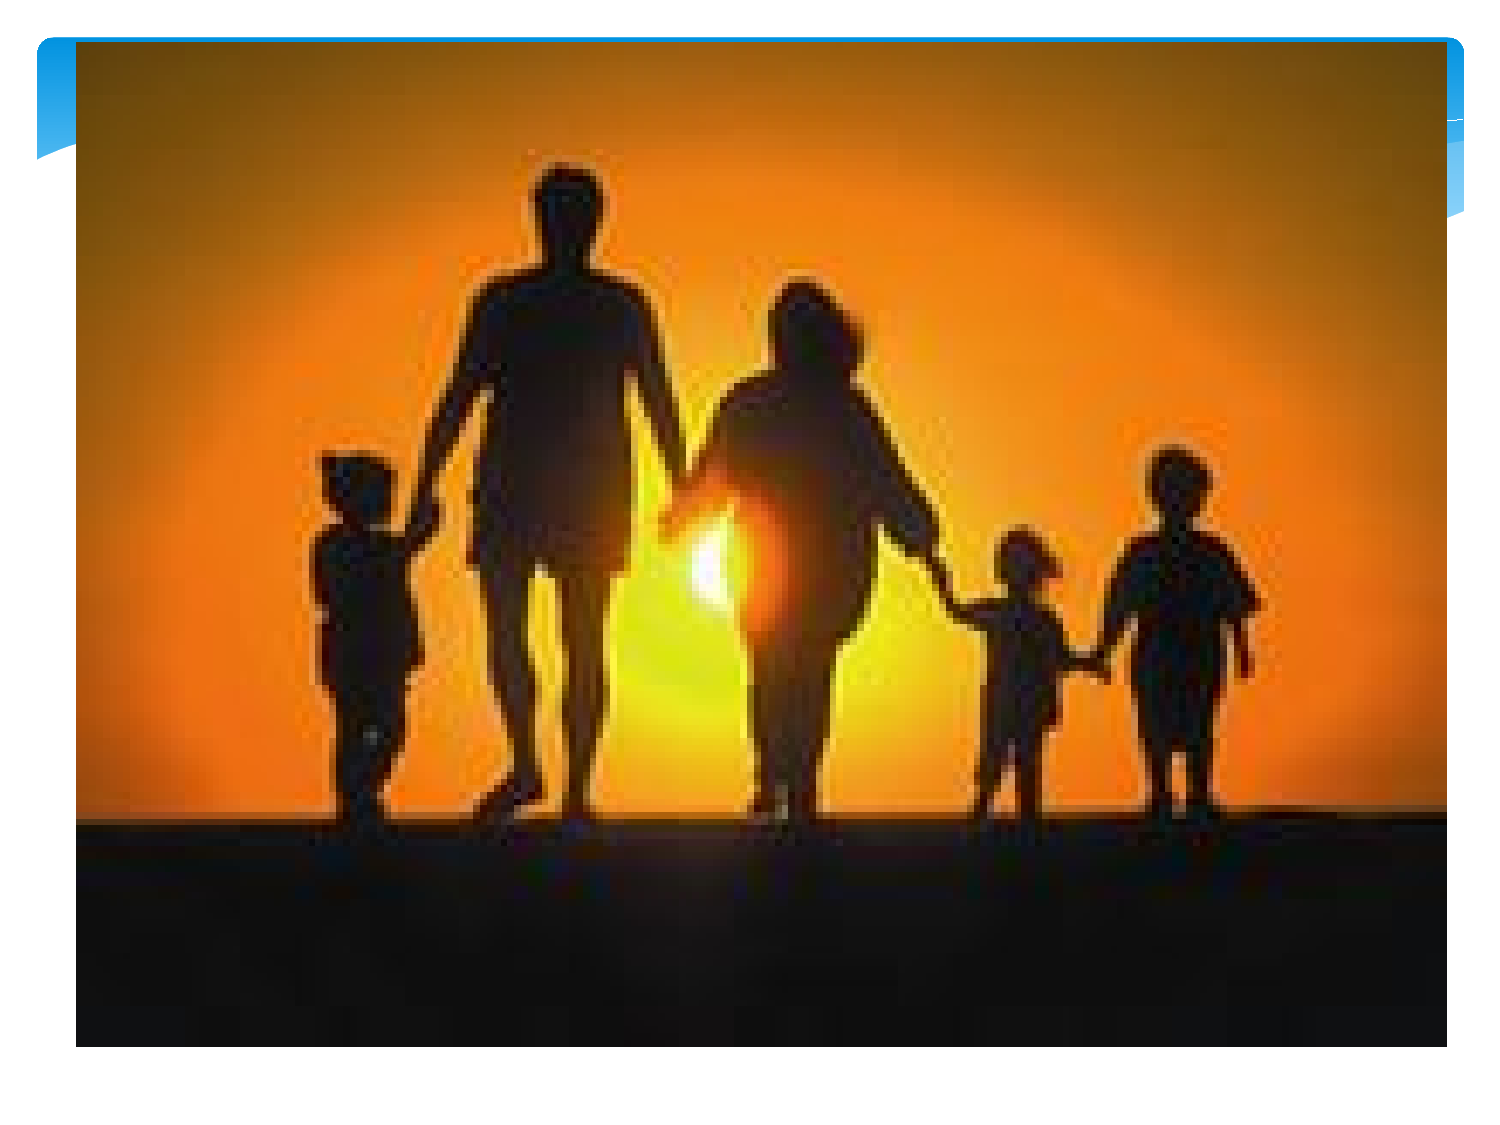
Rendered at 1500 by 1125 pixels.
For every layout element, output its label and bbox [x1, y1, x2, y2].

picture [76, 43, 1448, 1047]
